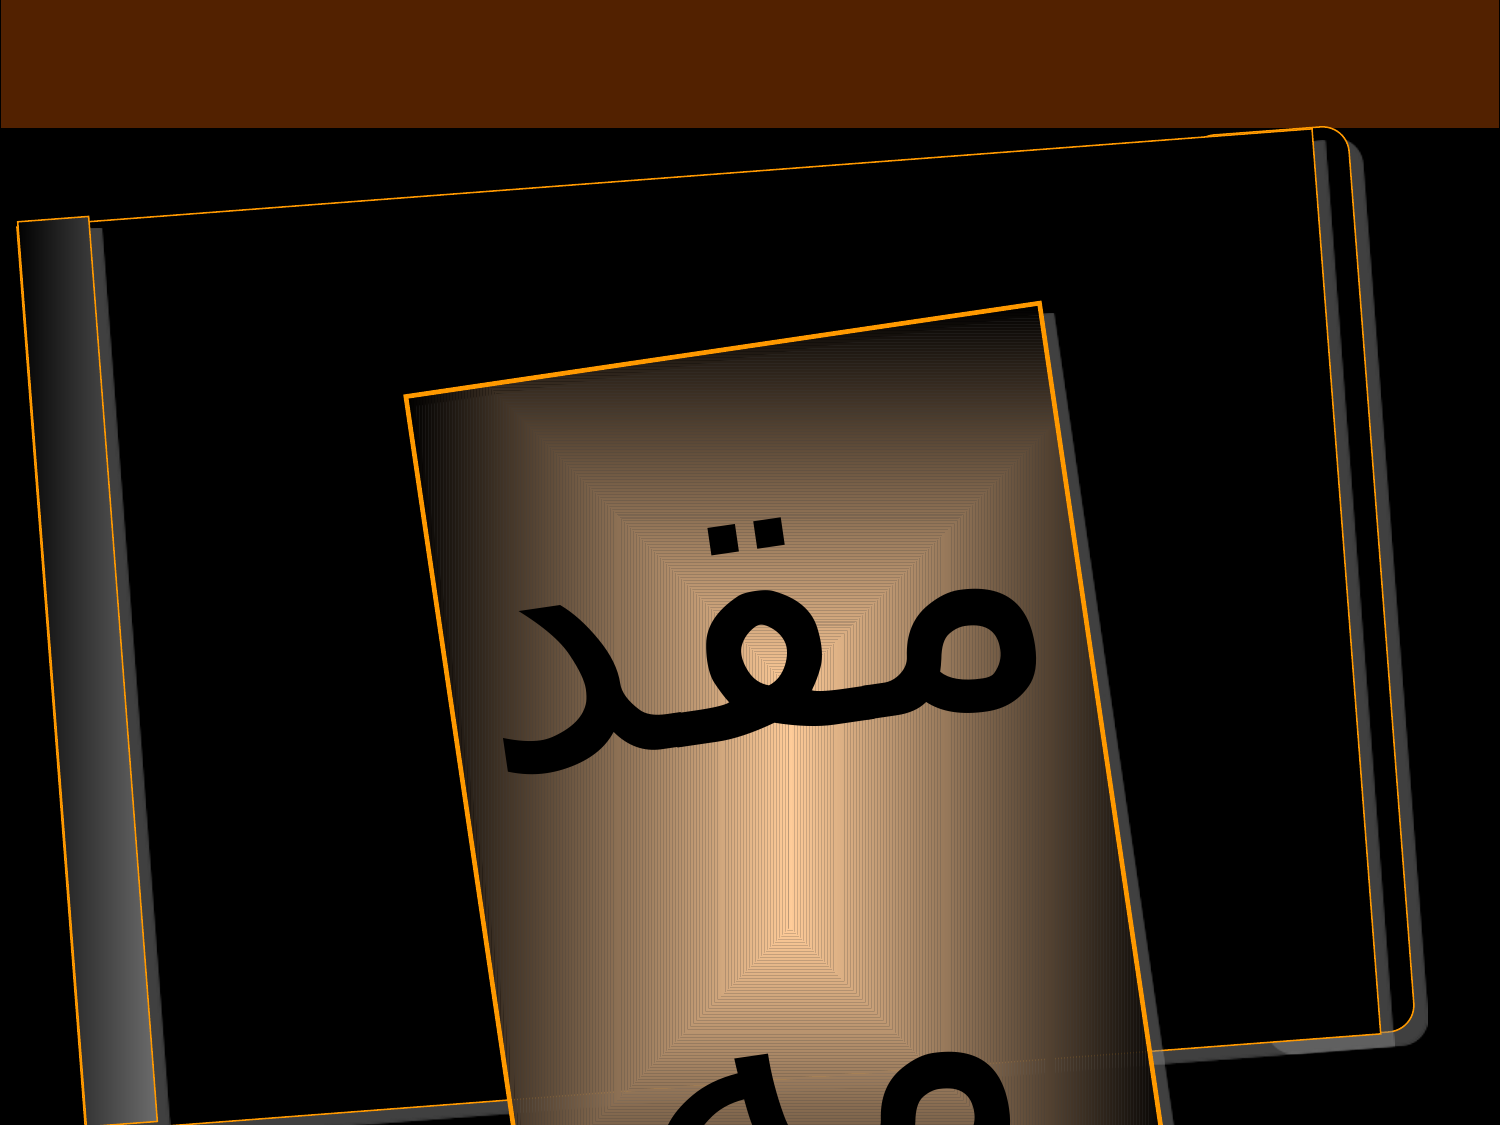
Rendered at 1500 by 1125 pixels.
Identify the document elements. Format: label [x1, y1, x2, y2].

text_box [48, 169, 1384, 1084]
text_box [0, 0, 1500, 129]
